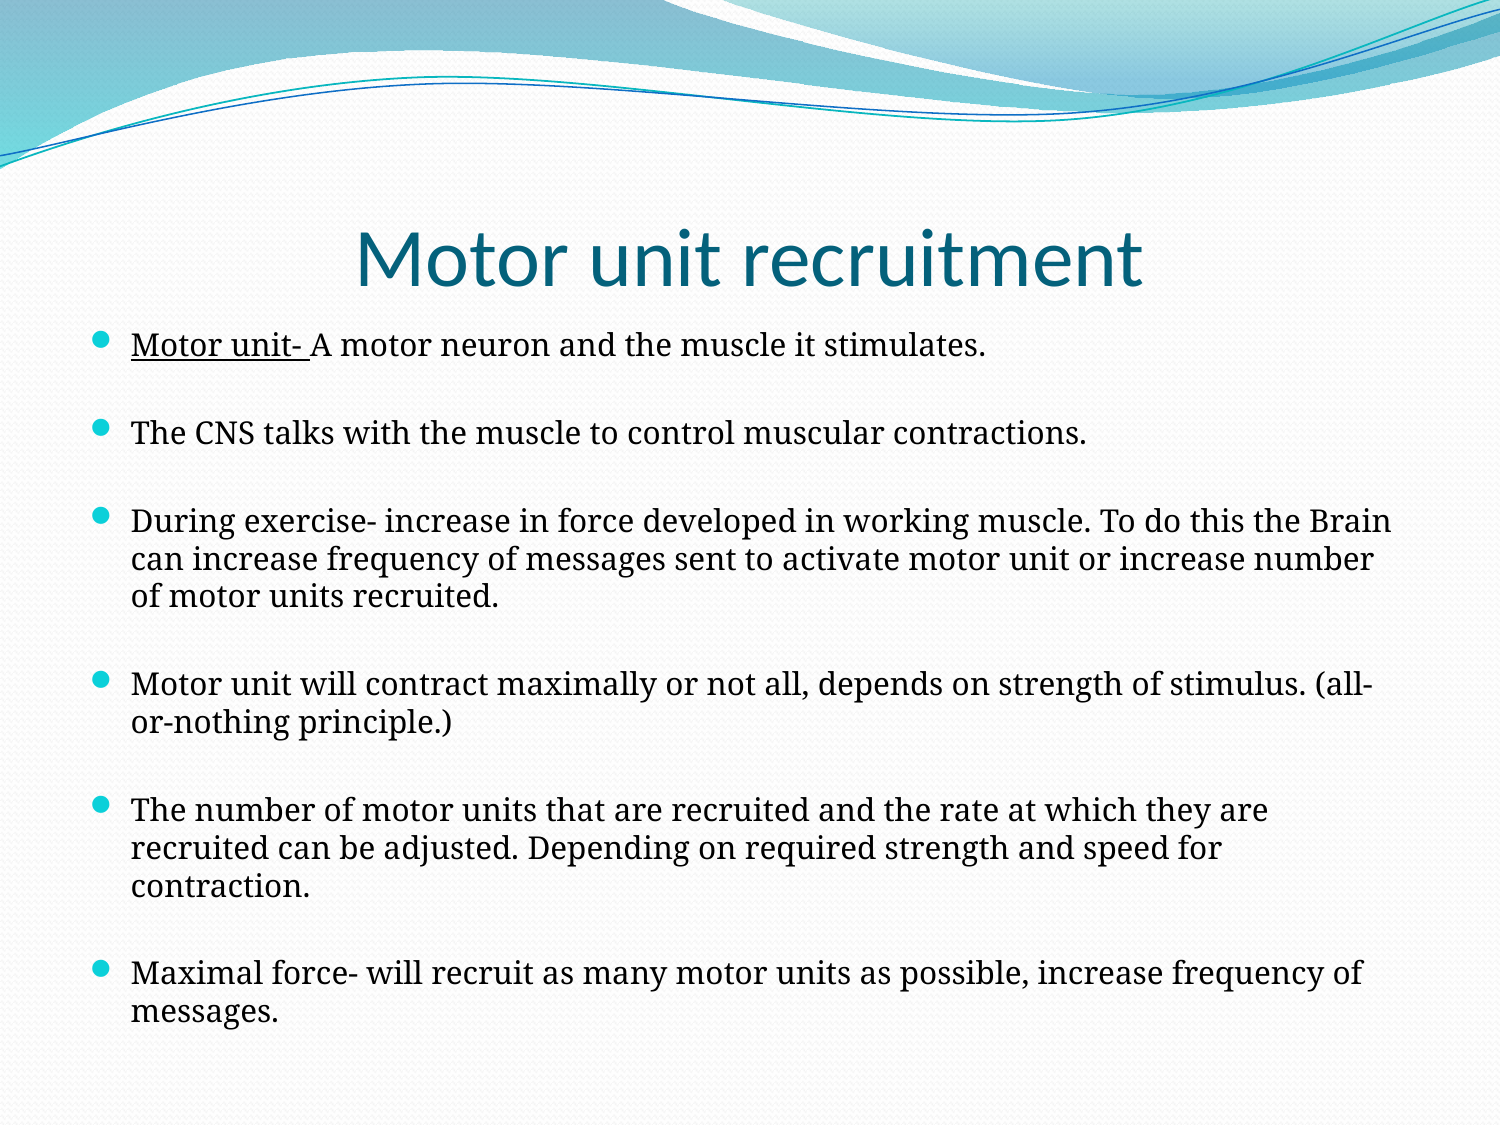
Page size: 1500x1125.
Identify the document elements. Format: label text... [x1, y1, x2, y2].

list Motor unit- A motor neuron and the muscle it stimulates. The CNS talks with the muscle to control muscular contractions. During exercise- increase in force developed in working muscle. To do this the Brain can increase frequency of messages sent to activate motor unit or increase number of motor units recruited. Motor unit will contract maximally or not all, depends on strength of stimulus. (all-or-nothing principle.) The number of motor units that are recruited and the rate at which they are recruited can be adjusted. Depending on required strength and speed for contraction. Maximal force- will recruit as many motor units as possible, increase frequency of messages. [75, 317, 1425, 1038]
title Motor unit recruitment [75, 115, 1425, 303]
